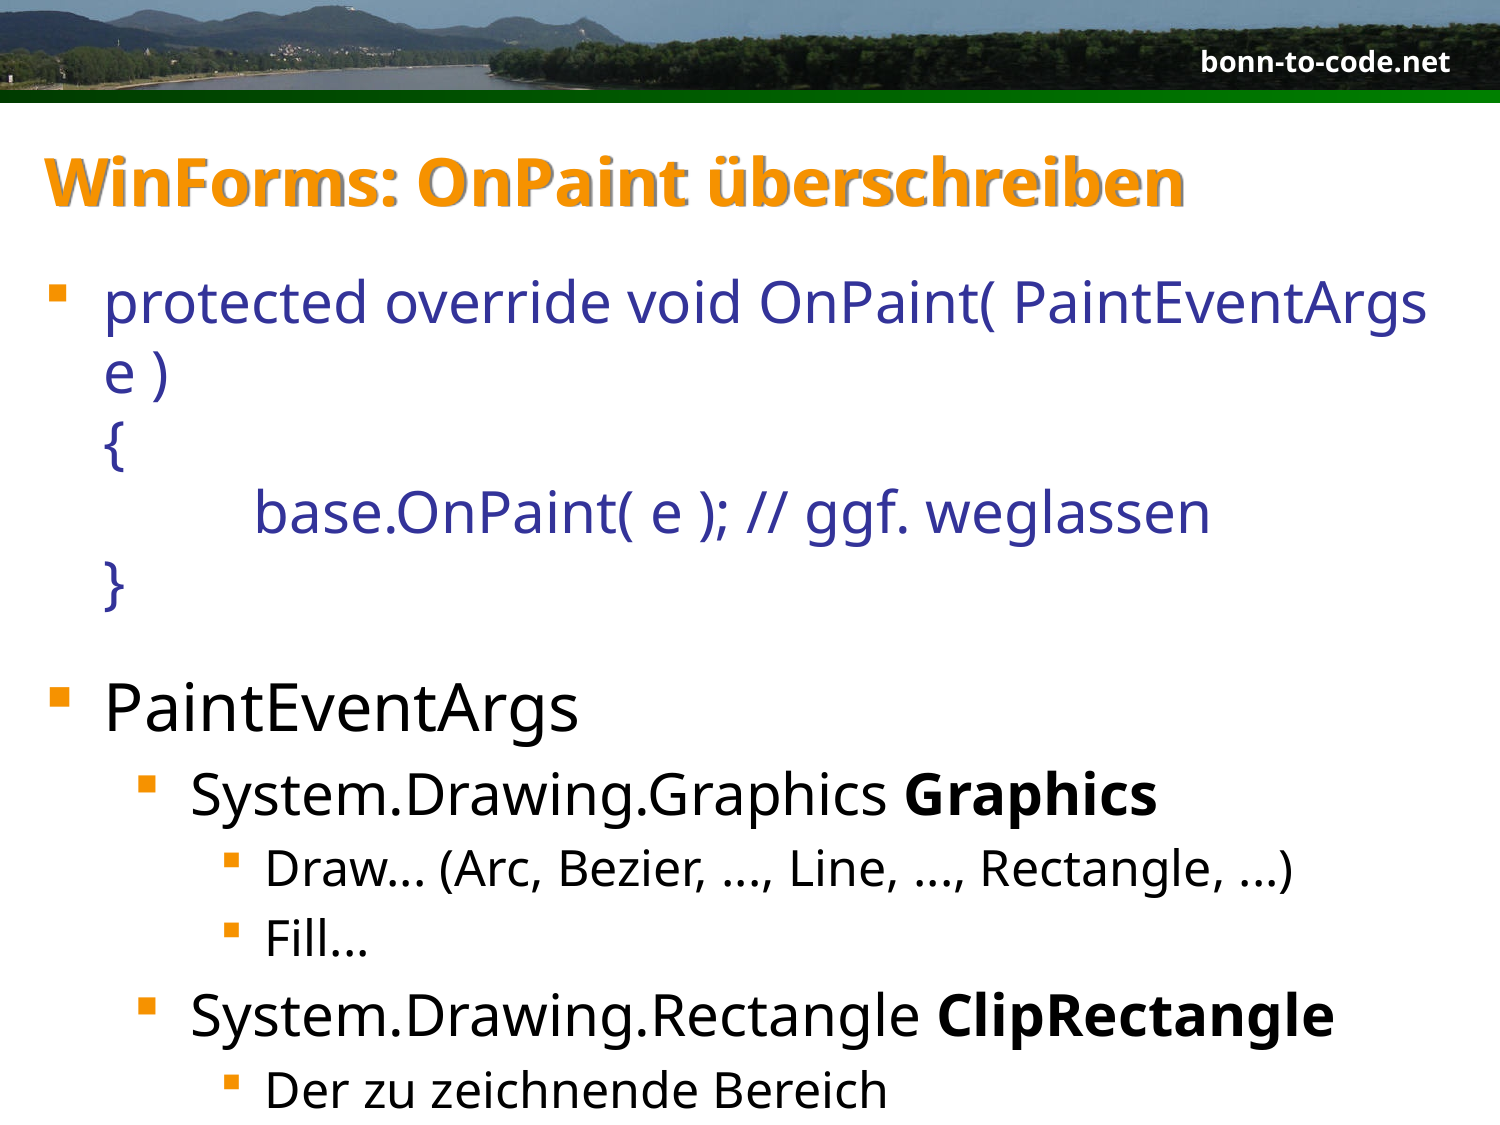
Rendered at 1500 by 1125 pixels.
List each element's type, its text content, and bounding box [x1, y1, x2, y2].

list protected override void OnPaint( PaintEventArgs e ) { base.OnPaint( e ); // ggf. weglassen } PaintEventArgs System.Drawing.Graphics Graphics Draw... (Arc, Bezier, ..., Line, ..., Rectangle, ...) Fill... System.Drawing.Rectangle ClipRectangle Der zu zeichnende Bereich [29, 257, 1471, 1114]
picture [0, 0, 1500, 90]
title WinForms: OnPaint überschreiben [29, 101, 1471, 257]
